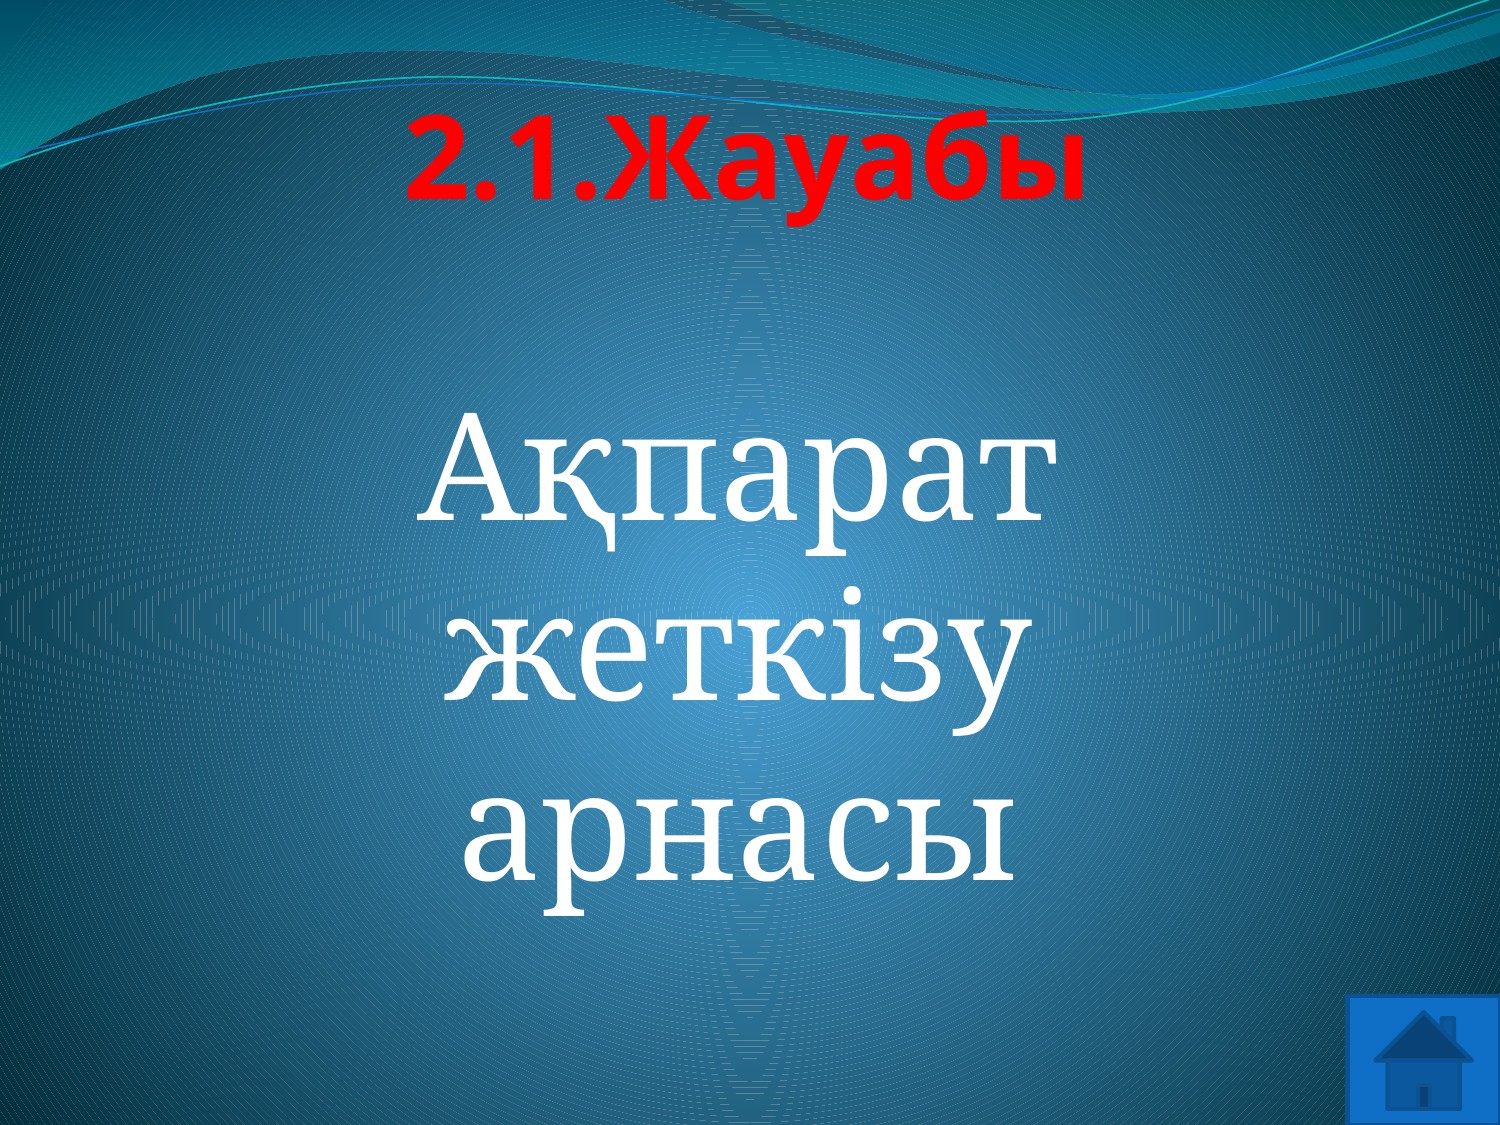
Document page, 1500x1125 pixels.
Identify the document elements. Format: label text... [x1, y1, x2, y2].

text_box [1345, 994, 1500, 1125]
text_box Ақпарат жеткізу арнасы [175, 363, 1301, 918]
title 2.1.Жауабы [105, 70, 1394, 223]
